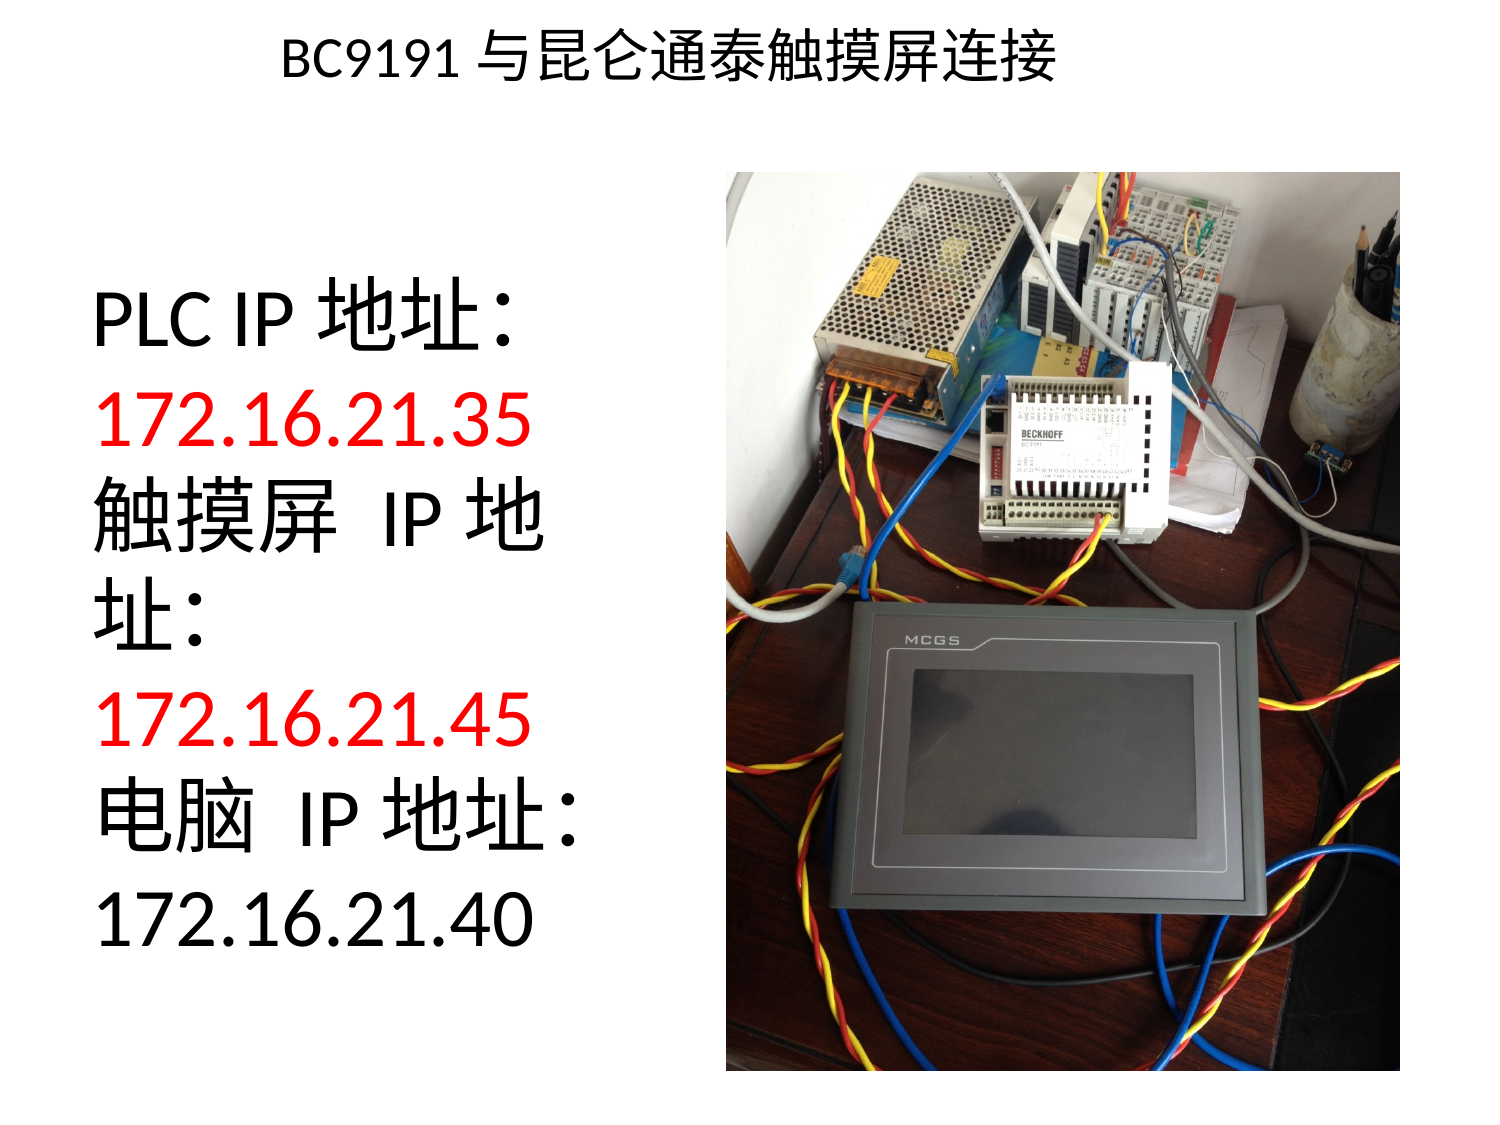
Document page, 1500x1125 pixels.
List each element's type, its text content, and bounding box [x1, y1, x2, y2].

text_box BC9191与昆仑通泰触摸屏连接 [265, 11, 1235, 97]
text_box PLC IP地址：172.16.21.35 触摸屏 IP地址：172.16.21.45 电脑 IP地址：172.16.21.40 qq:858067730@qq.com [76, 255, 632, 1125]
picture [726, 172, 1400, 1071]
